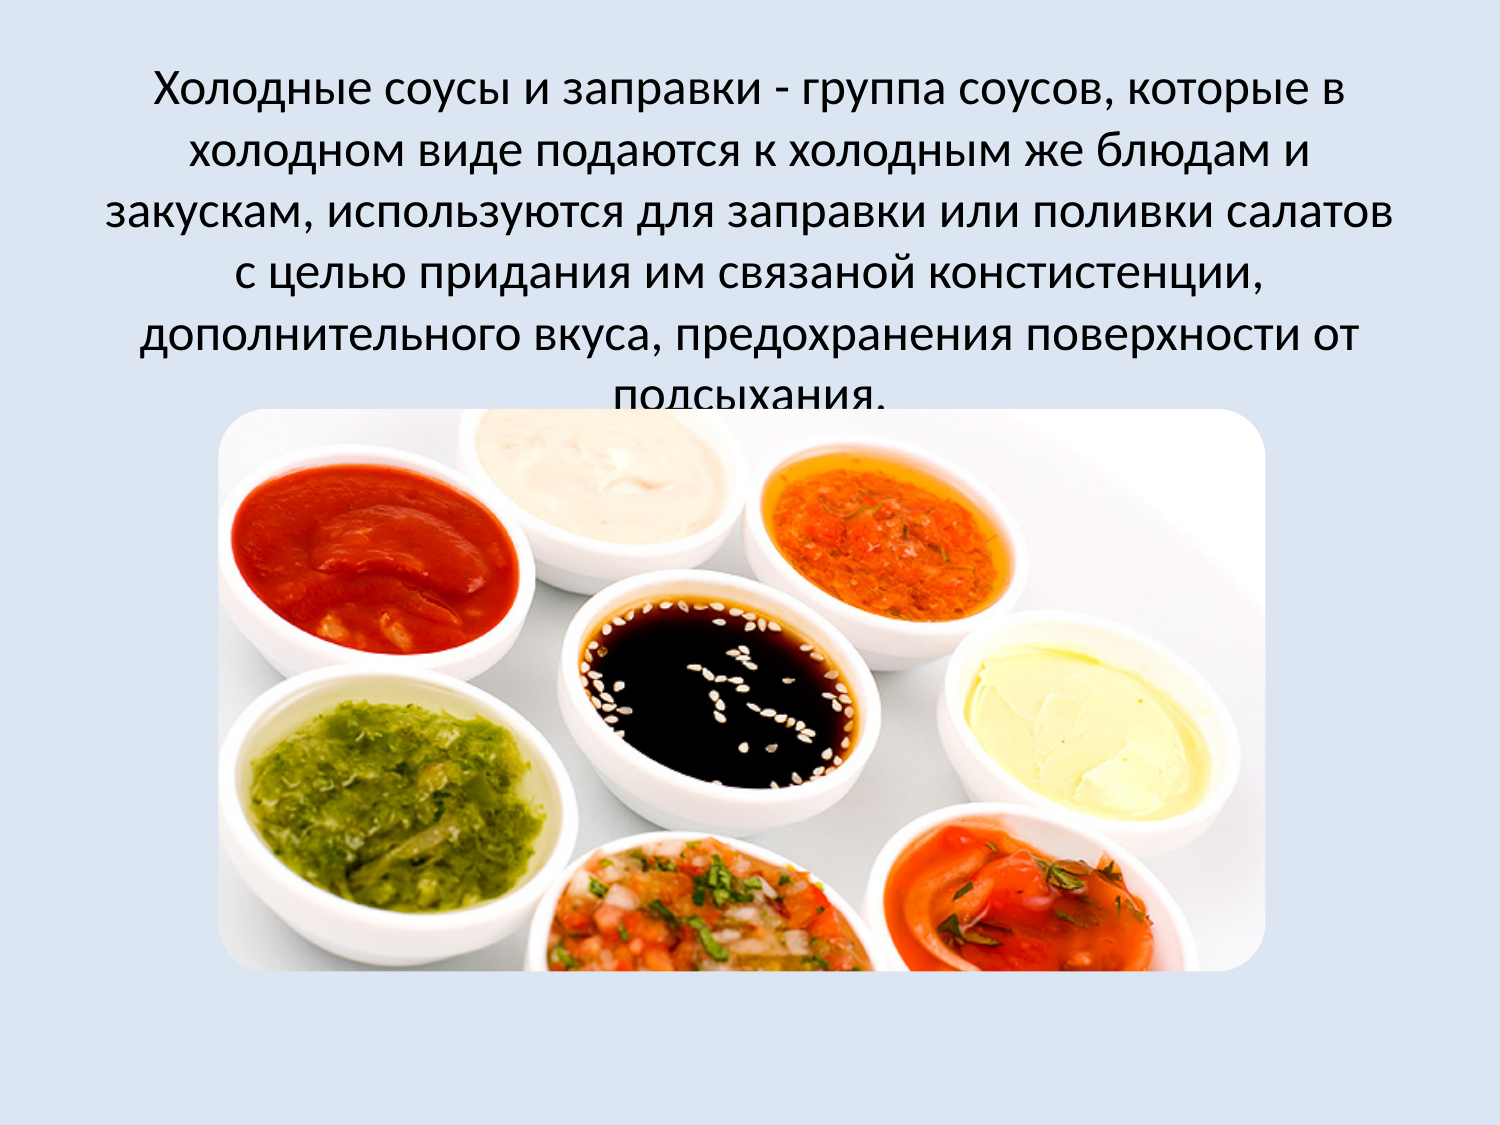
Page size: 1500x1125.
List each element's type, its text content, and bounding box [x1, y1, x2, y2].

title Холодные соусы и заправки - группа соусов, которые в холодном виде подаются к холодным же блюдам и закускам, используются для заправки или поливки салатов с целью придания им связаной констистенции, дополнительного вкуса, предохранения поверхности от подсыхания. [75, 45, 1425, 492]
picture [218, 408, 1266, 972]
